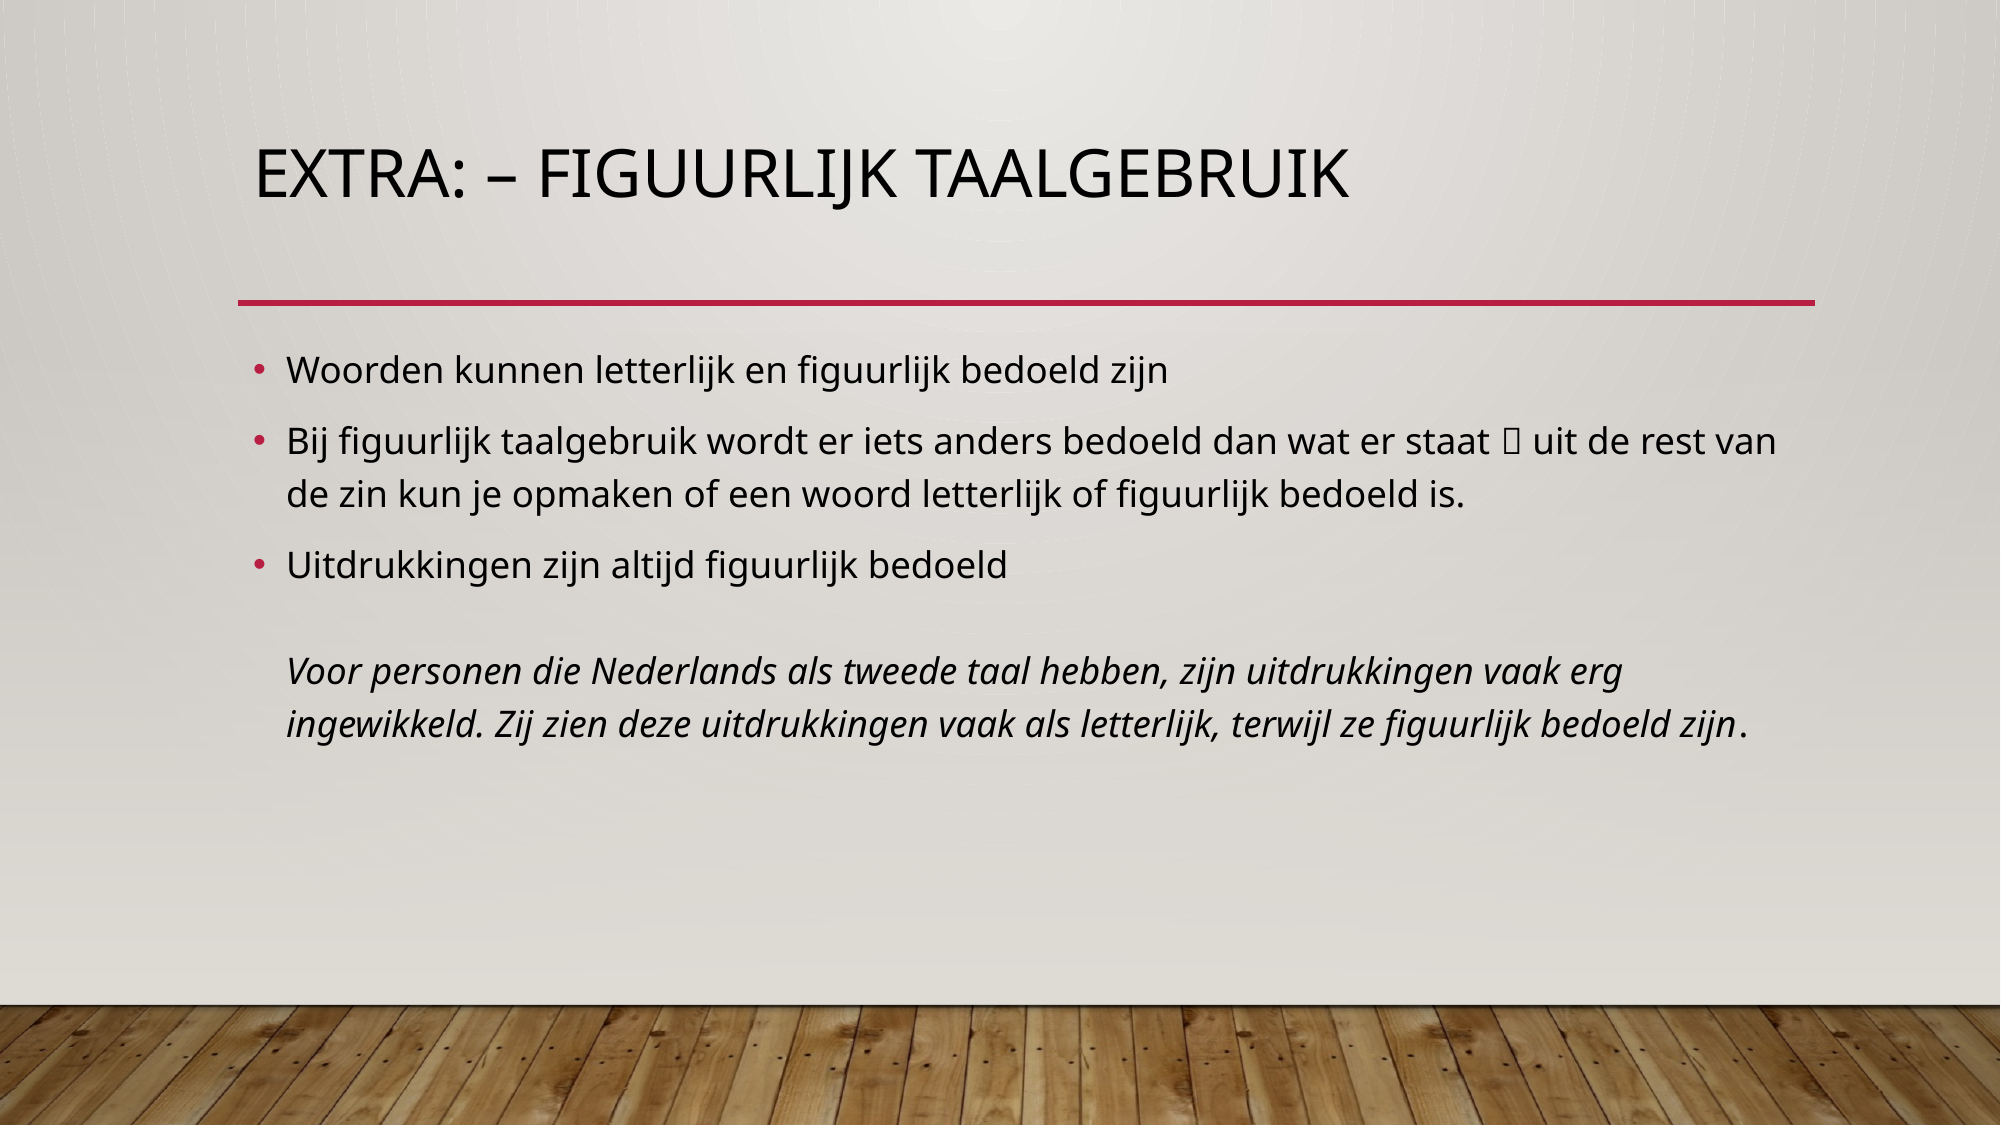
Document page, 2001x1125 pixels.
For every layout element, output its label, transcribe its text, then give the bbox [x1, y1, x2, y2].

picture [0, 1005, 2000, 1125]
list Woorden kunnen letterlijk en figuurlijk bedoeld zijn Bij figuurlijk taalgebruik wordt er iets anders bedoeld dan wat er staat  uit de rest van de zin kun je opmaken of een woord letterlijk of figuurlijk bedoeld is. Uitdrukkingen zijn altijd figuurlijk bedoeld Voor personen die Nederlands als tweede taal hebben, zijn uitdrukkingen vaak erg ingewikkeld. Zij zien deze uitdrukkingen vaak als letterlijk, terwijl ze figuurlijk bedoeld zijn. [238, 330, 1814, 897]
title EXTRA: – Figuurlijk taalgebruik [238, 131, 1814, 305]
